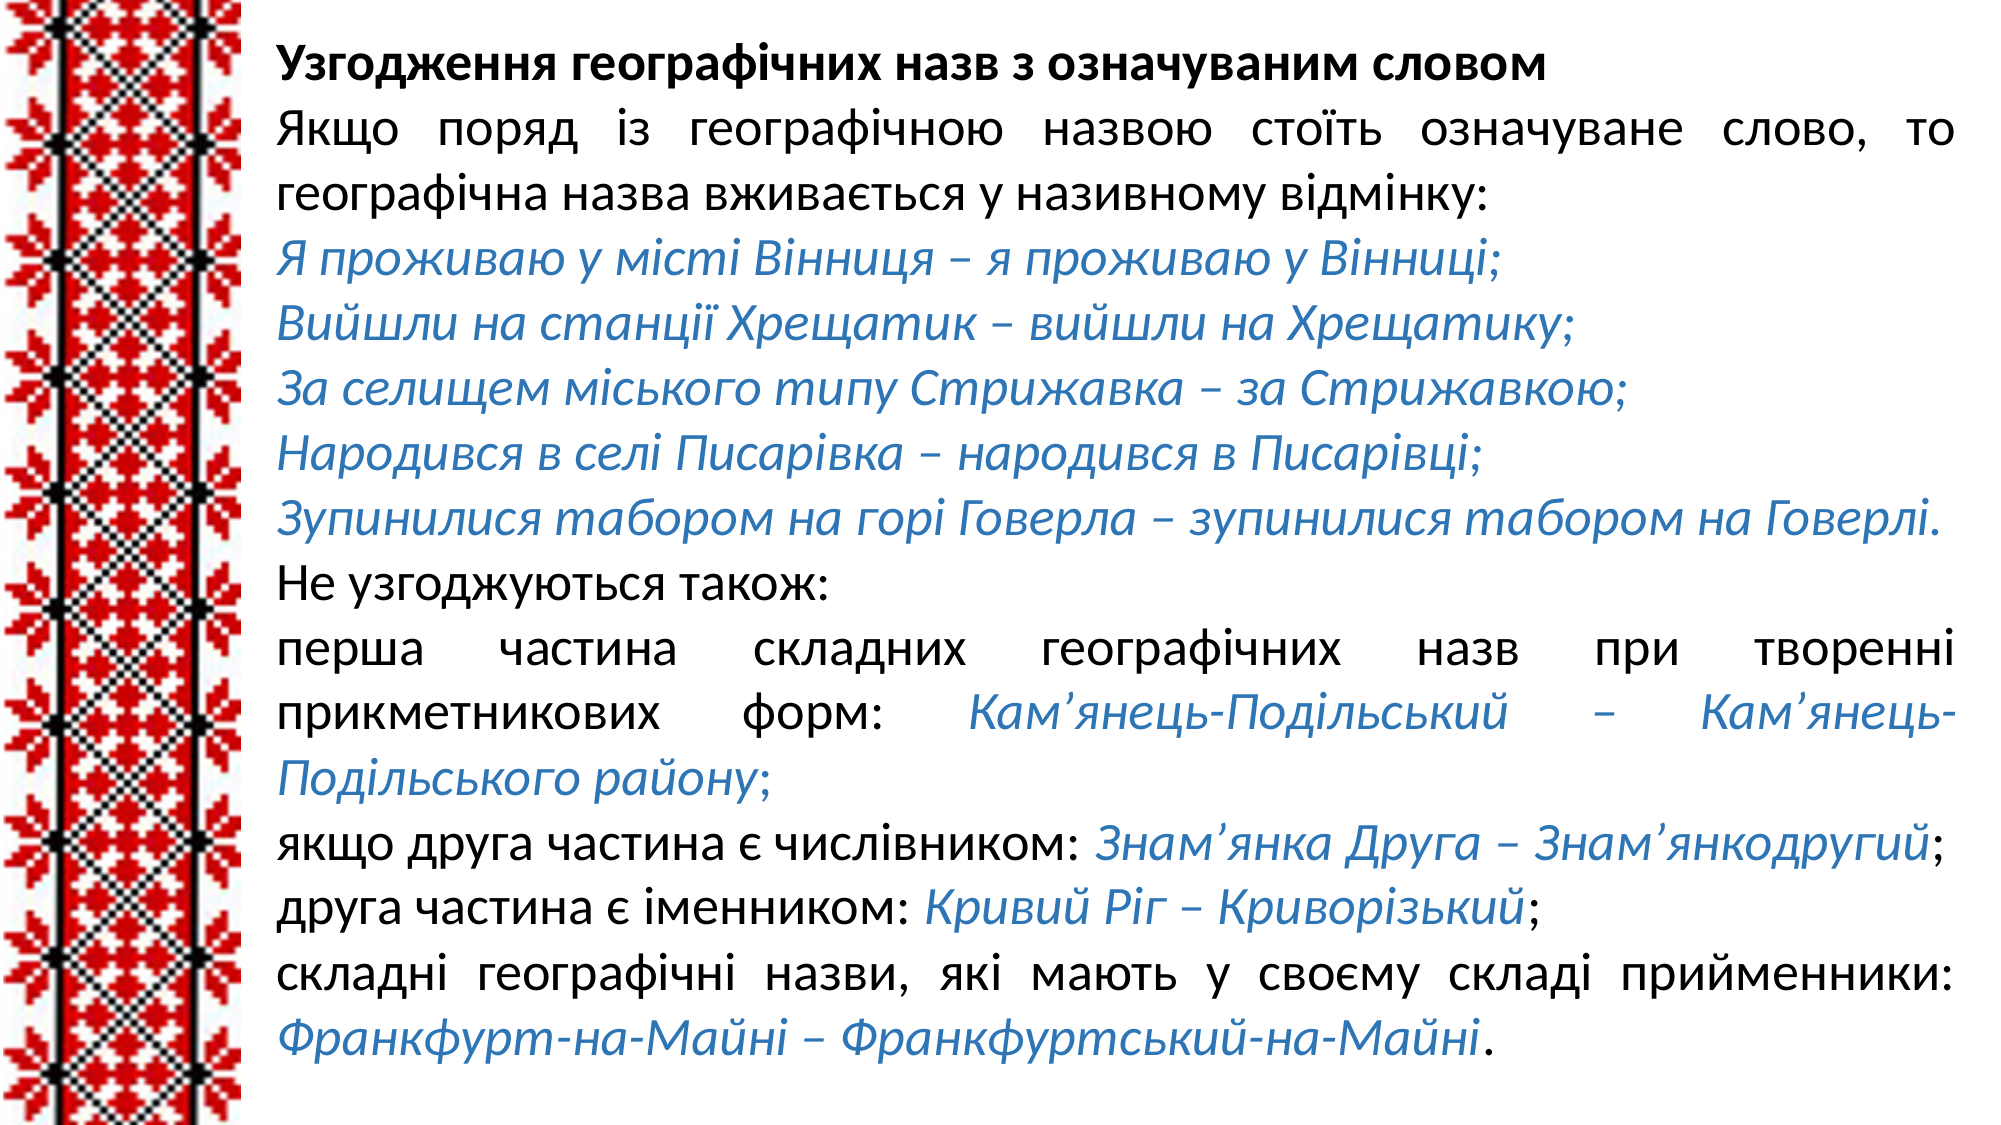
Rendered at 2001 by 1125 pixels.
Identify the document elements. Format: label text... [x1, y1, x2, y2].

text_box Узгодження географічних назв з означуваним словом Якщо поряд із географічною назвою стоїть означуване слово, то географічна назва вживається у називному відмінку: Я проживаю у місті Вінниця – я проживаю у Вінниці; Вийшли на станції Хрещатик – вийшли на Хрещатику; За селищем міського типу Стрижавка – за Стрижавкою; Народився в селі Писарівка – народився в Писарівці; Зупинилися табором на горі Говерла – зупинилися табором на Говерлі. Не узгоджуються також: перша частина складних географічних назв при творенні прикметникових форм: Кам’янець-Подільський – Кам’янець-Подільського району; якщо друга частина є числівником: Знам’янка Друга – Знам’янкодругий; друга частина є іменником: Кривий Ріг – Криворізький; складні географічні назви, які мають у своєму складі прийменники: Франкфурт-на-Майні – Франкфуртський-на-Майні. [261, 18, 1974, 1074]
picture [3, 0, 241, 1125]
